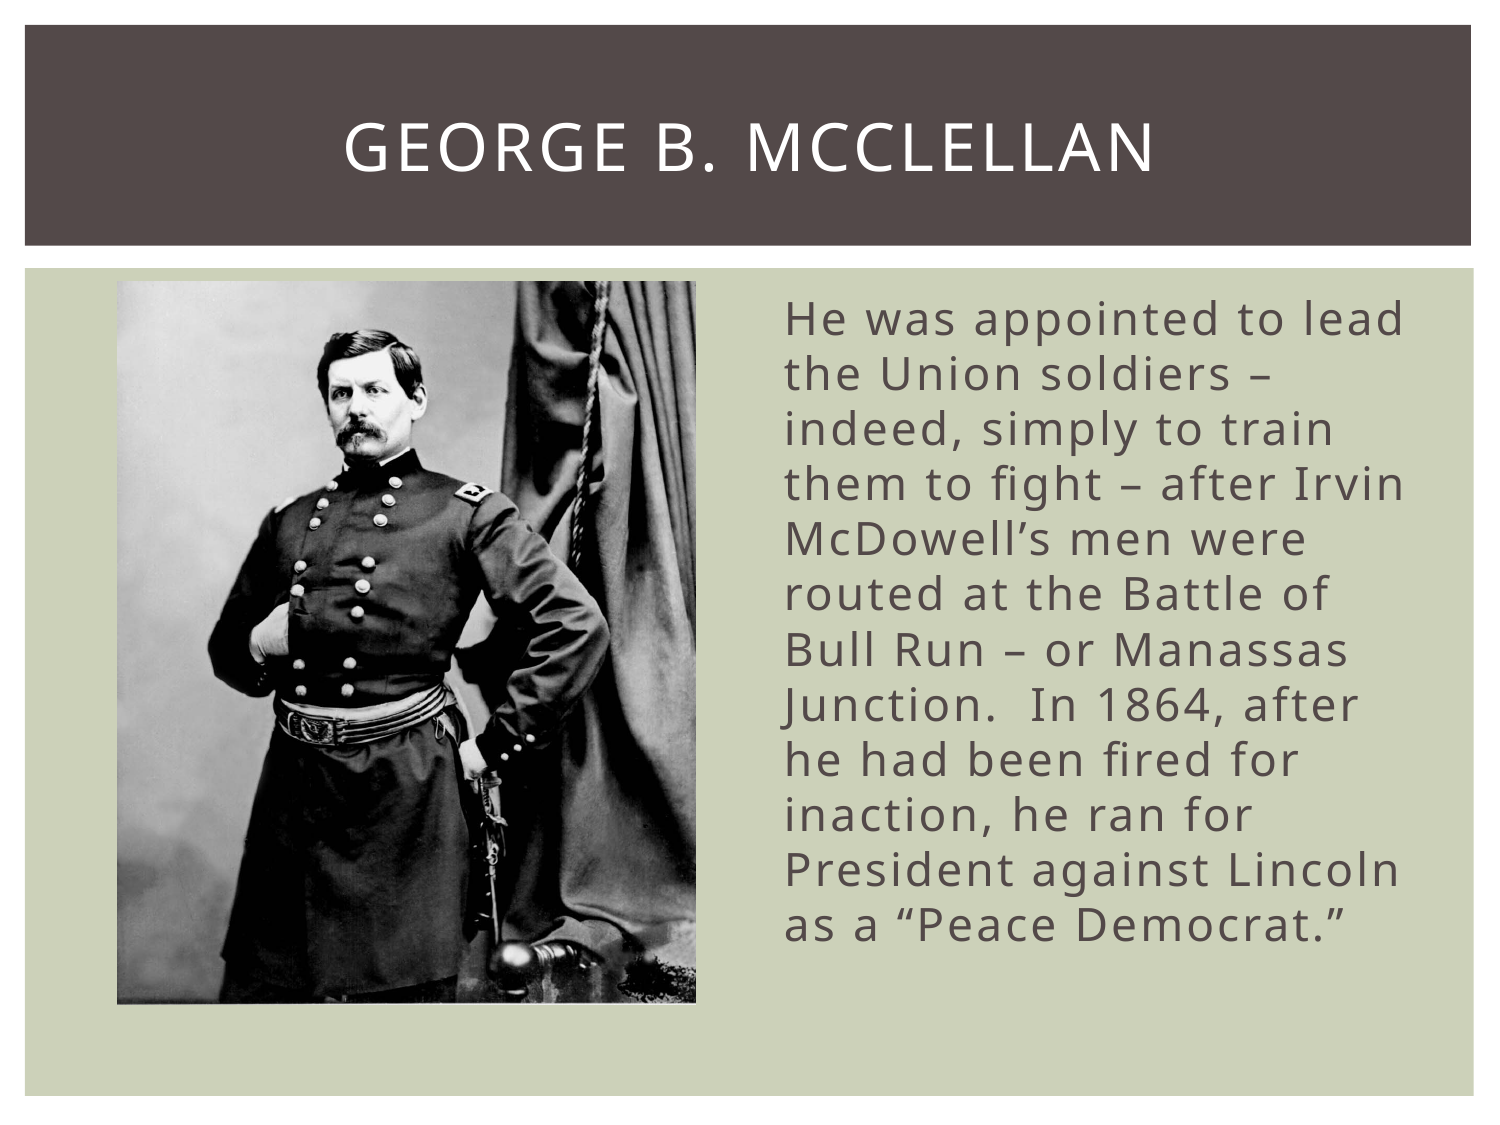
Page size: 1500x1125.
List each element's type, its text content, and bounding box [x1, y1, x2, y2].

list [116, 281, 696, 1006]
title George B. MCClellan [62, 58, 1438, 232]
list He was appointed to lead the Union soldiers – indeed, simply to train them to fight – after Irvin McDowell’s men were routed at the Battle of Bull Run – or Manassas Junction. In 1864, after he had been fired for inaction, he ran for President against Lincoln as a “Peace Democrat.” [762, 281, 1425, 1005]
